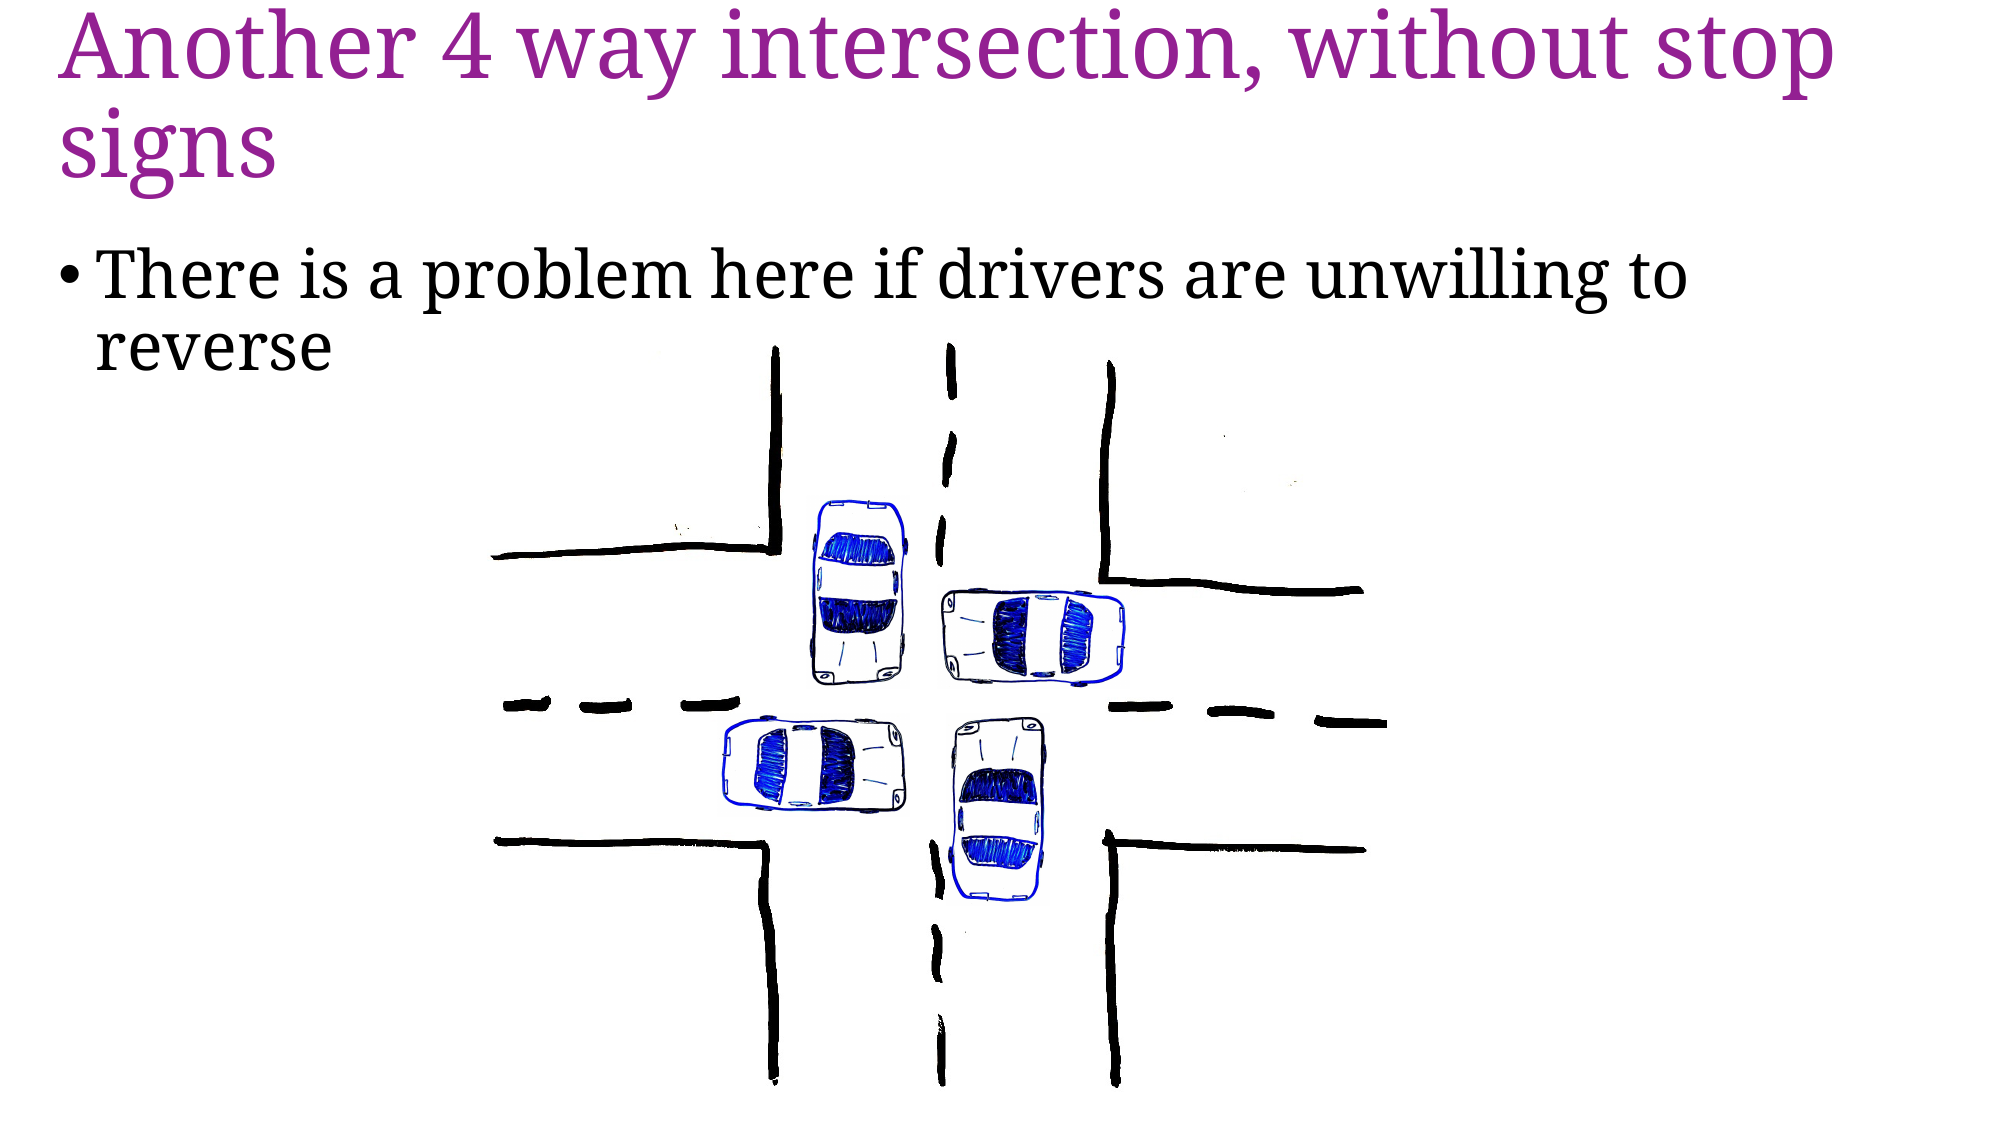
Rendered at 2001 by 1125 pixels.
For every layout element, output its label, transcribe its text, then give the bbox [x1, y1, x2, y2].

picture [487, 326, 1387, 1100]
title Another 4 way intersection, without stop signs [43, 25, 1953, 171]
list There is a problem here if drivers are unwilling to reverse [43, 233, 1953, 348]
